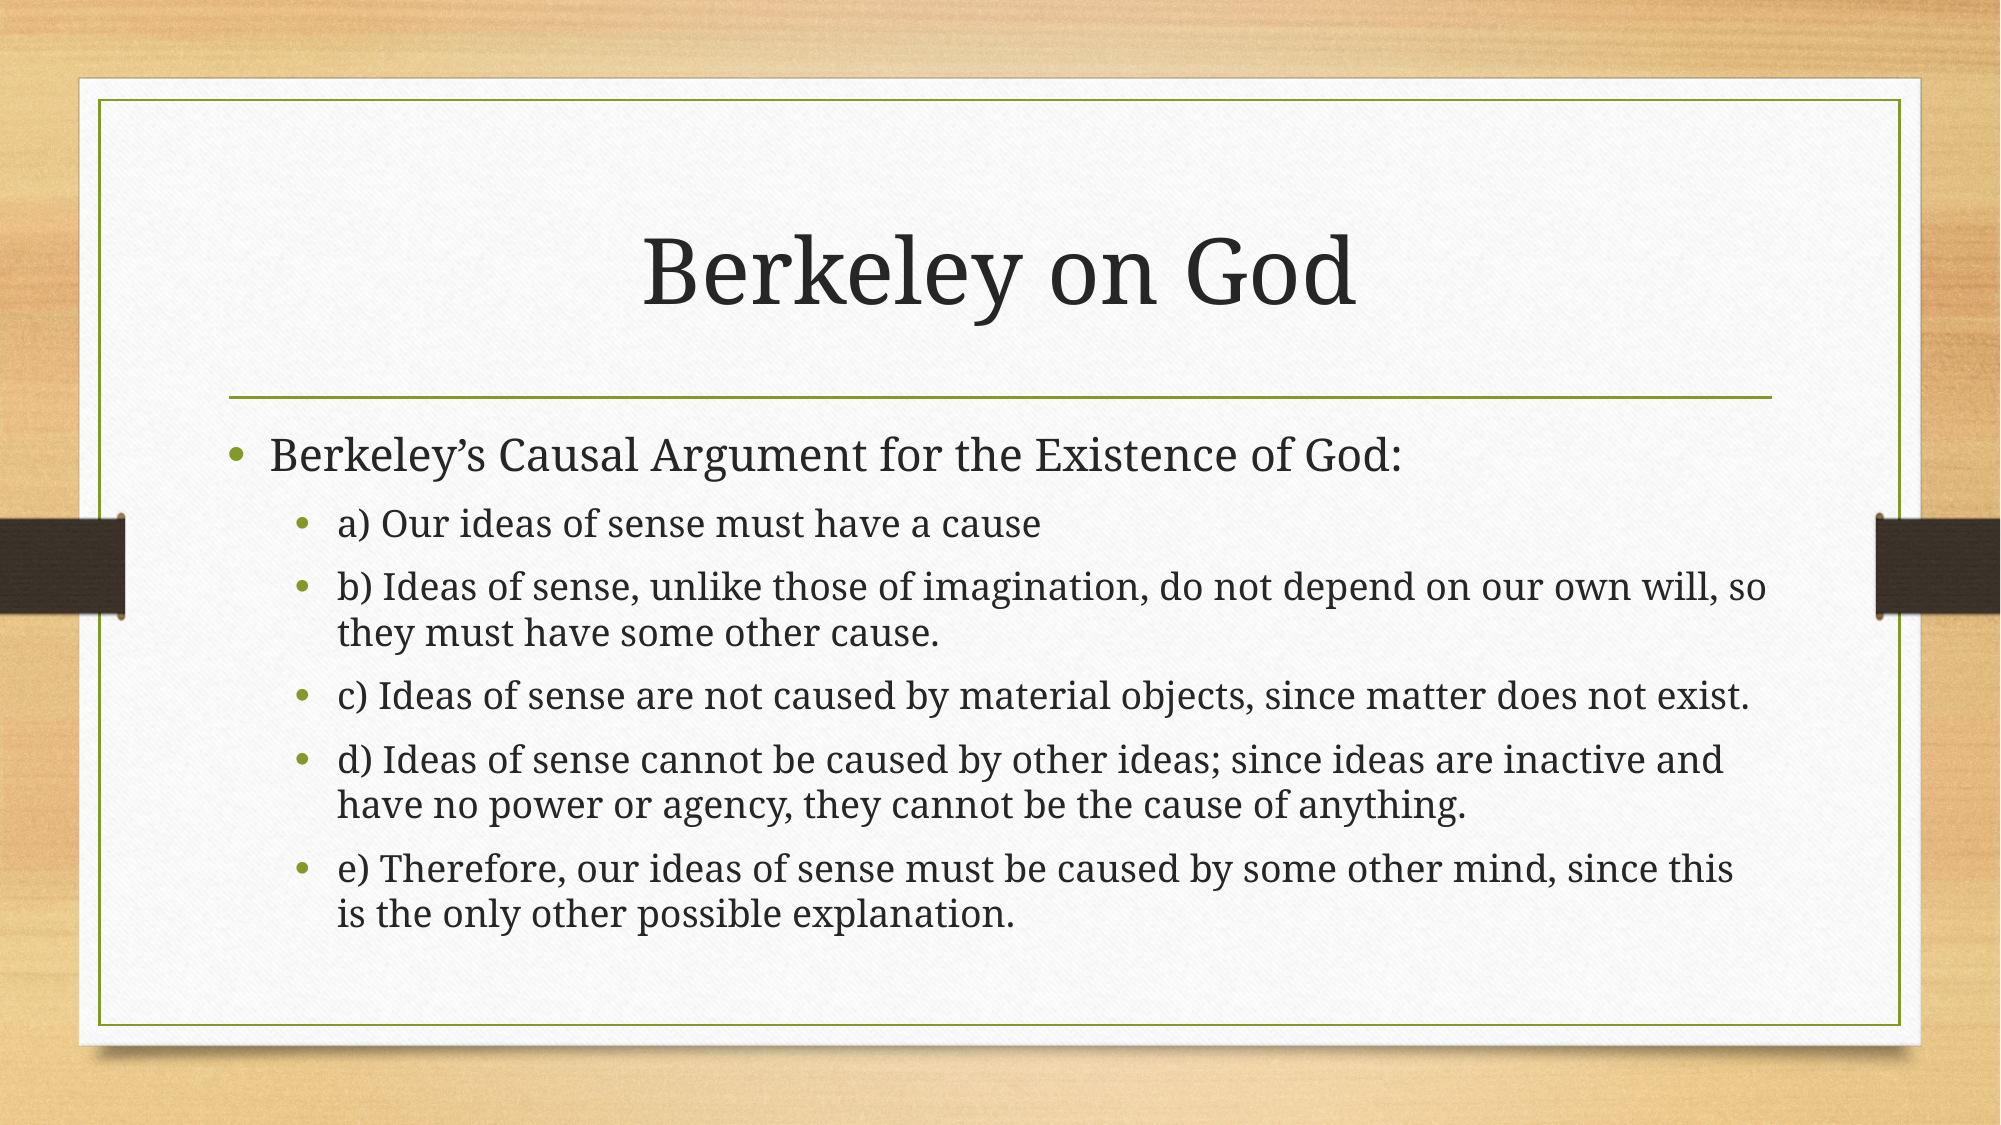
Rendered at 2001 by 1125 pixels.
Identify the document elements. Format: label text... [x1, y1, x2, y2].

title Berkeley on God [212, 161, 1788, 375]
list Berkeley’s Causal Argument for the Existence of God: a) Our ideas of sense must have a cause b) Ideas of sense, unlike those of imagination, do not depend on our own will, so they must have some other cause. c) Ideas of sense are not caused by material objects, since matter does not exist. d) Ideas of sense cannot be caused by other ideas; since ideas are inactive and have no power or agency, they cannot be the cause of anything. e) Therefore, our ideas of sense must be caused by some other mind, since this is the only other possible explanation. [212, 419, 1788, 964]
picture [0, 0, 2001, 1125]
